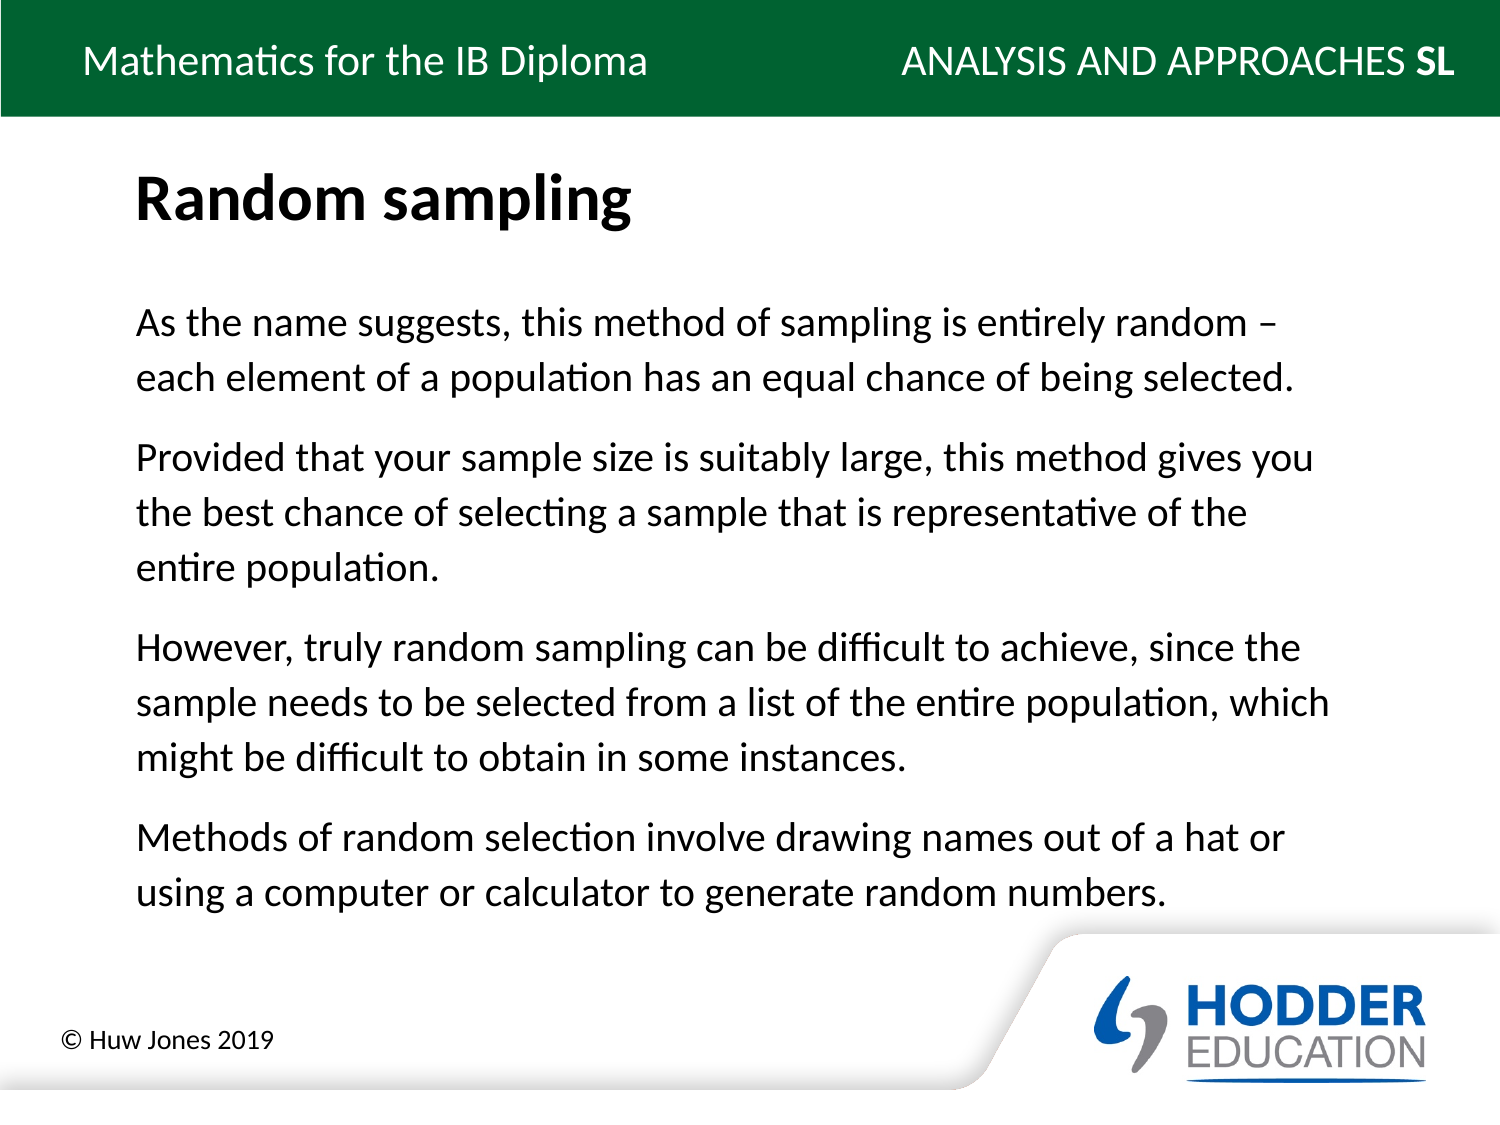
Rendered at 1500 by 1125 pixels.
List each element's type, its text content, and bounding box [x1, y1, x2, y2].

text_box Mathematics for the IB Diploma ANALYSIS AND APPROACHES SL [0, 0, 1500, 118]
text_box As the name suggests, this method of sampling is entirely random – each element of a population has an equal chance of being selected. Provided that your sample size is suitably large, this method gives you the best chance of selecting a sample that is representative of the entire population. However, truly random sampling can be difficult to achieve, since the sample needs to be selected from a list of the entire population, which might be difficult to obtain in some instances. Methods of random selection involve drawing names out of a hat or using a computer or calculator to generate random numbers. [135, 289, 1335, 898]
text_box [0, 898, 1500, 1125]
text_box Random sampling [135, 153, 1260, 234]
